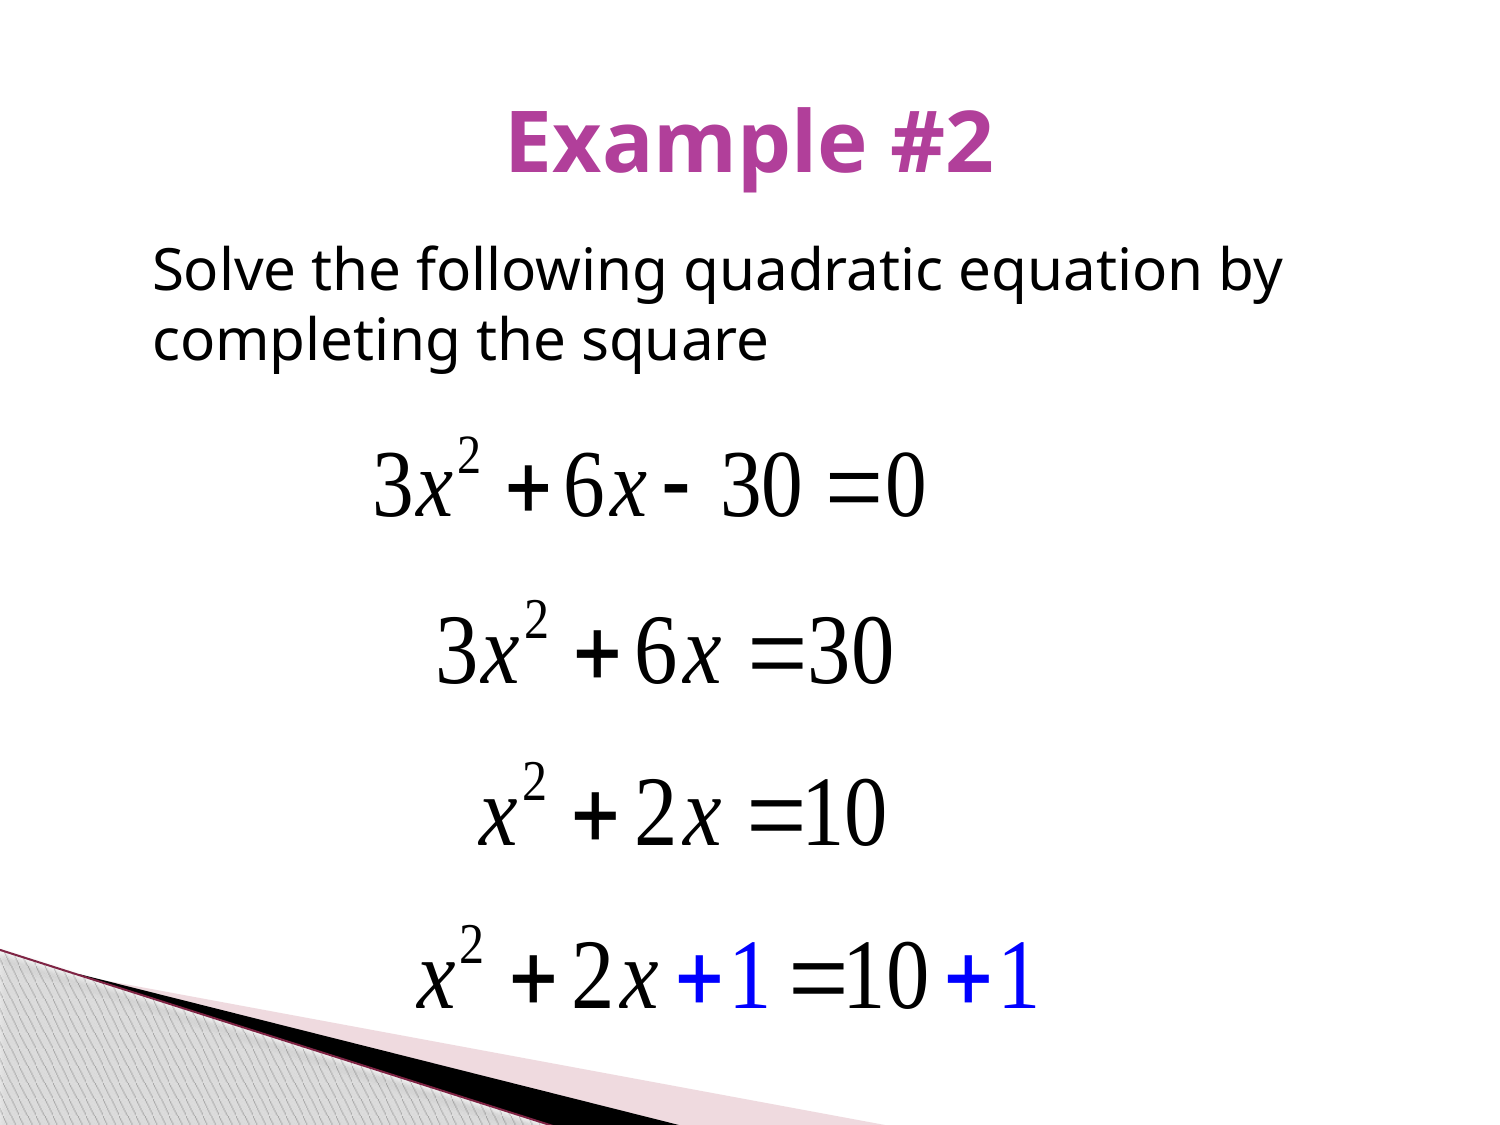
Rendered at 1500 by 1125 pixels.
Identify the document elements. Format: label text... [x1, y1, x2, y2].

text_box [362, 412, 940, 541]
title Example #2 [75, 45, 1425, 233]
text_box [424, 574, 910, 709]
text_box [462, 737, 904, 871]
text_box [399, 899, 1051, 1034]
text_box Solve the following quadratic equation by completing the square [137, 224, 1325, 380]
